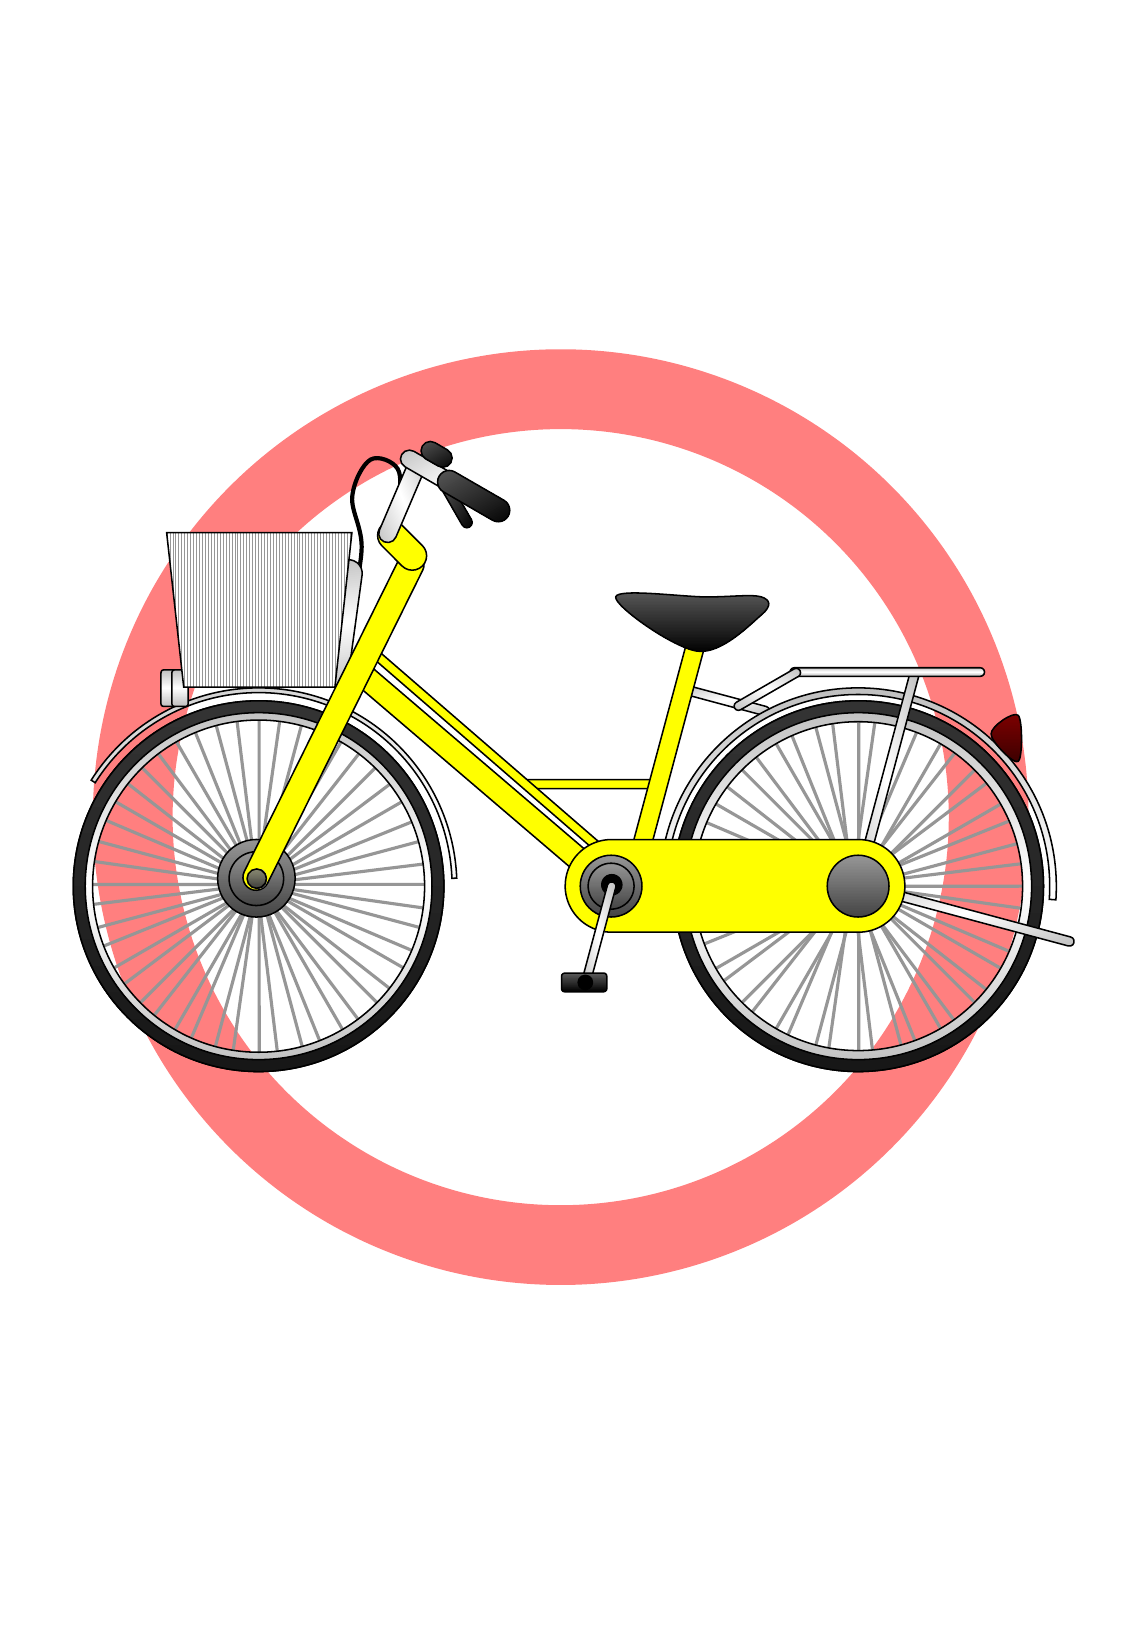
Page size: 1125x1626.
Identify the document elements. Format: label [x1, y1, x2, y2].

text_box [60, 349, 1079, 1286]
